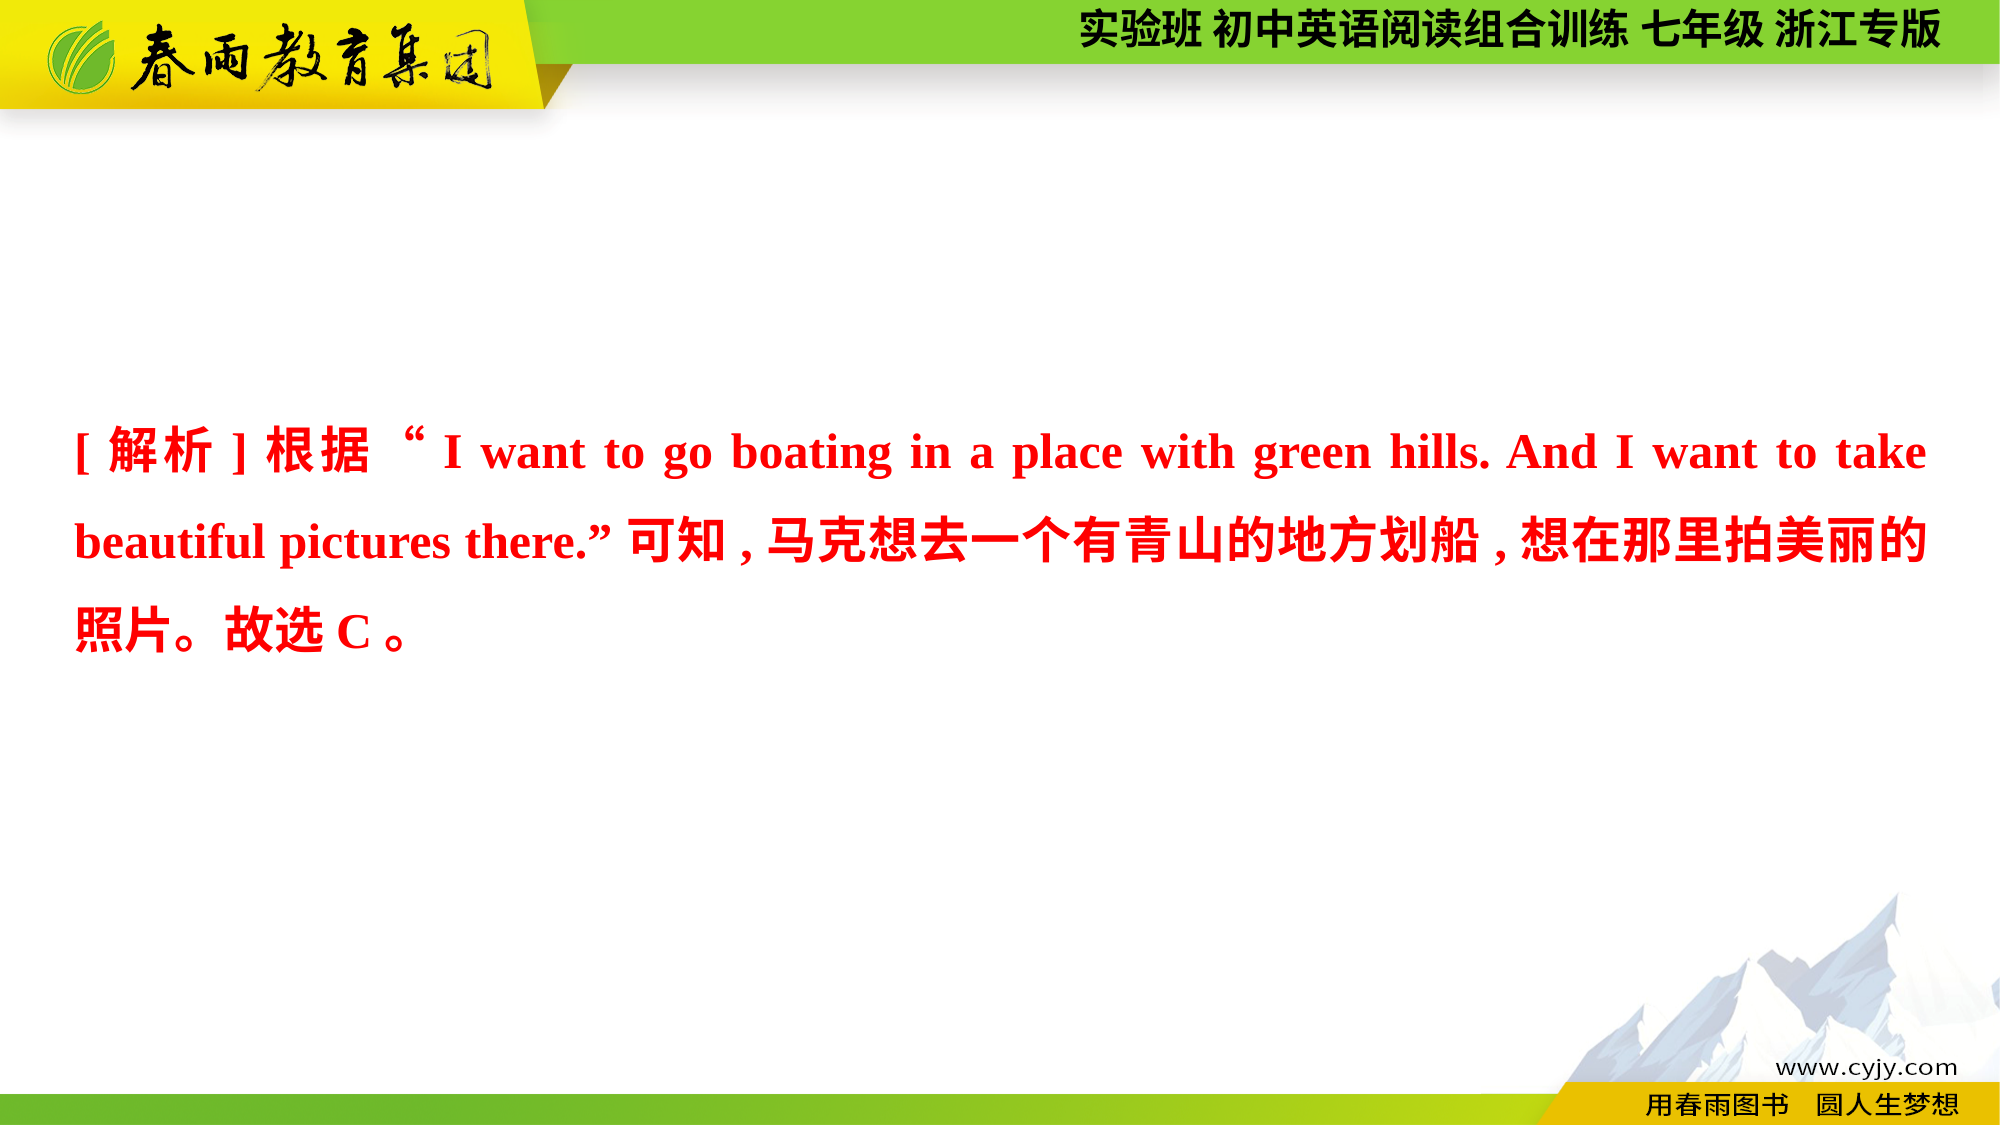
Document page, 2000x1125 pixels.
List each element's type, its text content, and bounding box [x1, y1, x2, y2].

list [解析]根据“I want to go boating in a place with green hills. And I want to take beautiful pictures there.”可知,马克想去一个有青山的地方划船,想在那里拍美丽的照片。故选C。 [59, 380, 1944, 657]
picture [0, 0, 2000, 1125]
